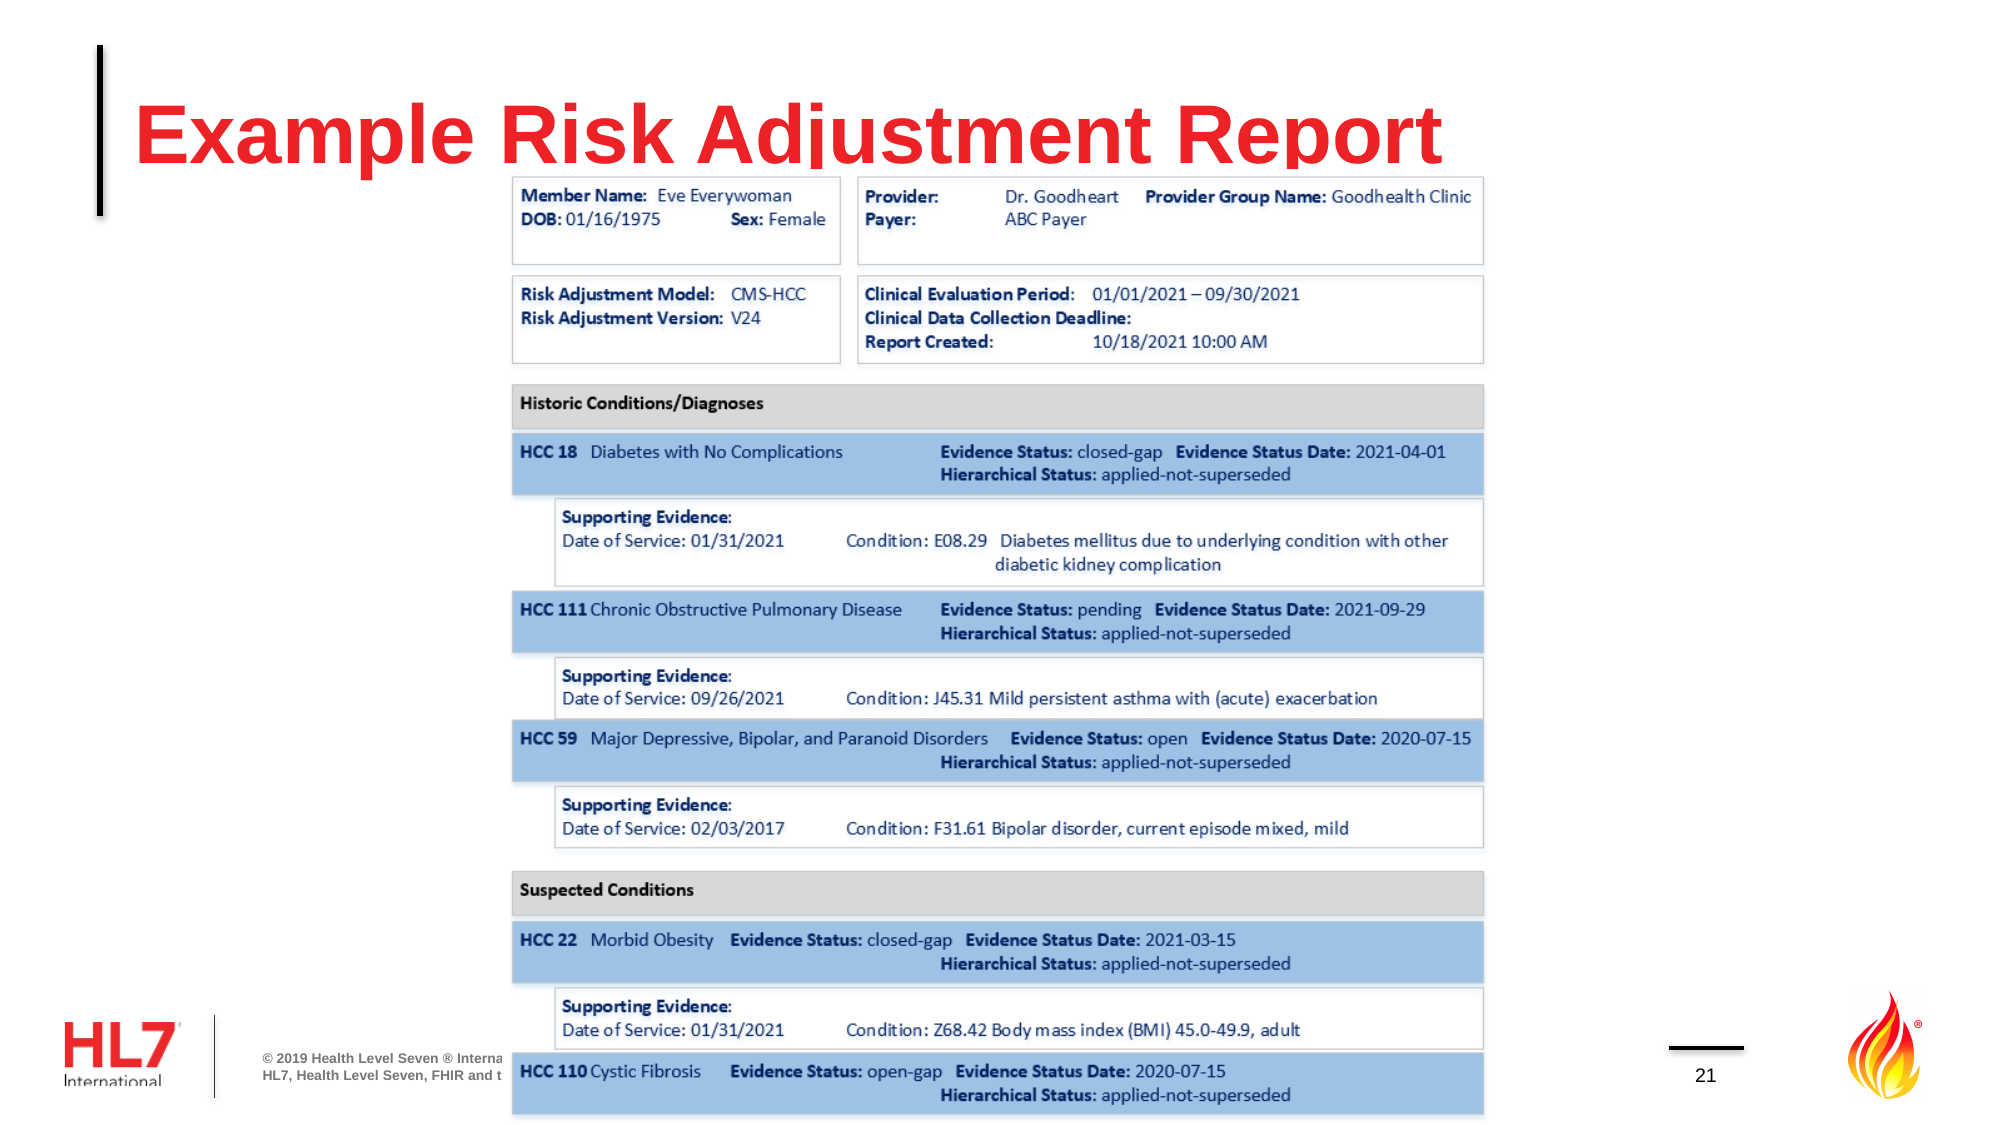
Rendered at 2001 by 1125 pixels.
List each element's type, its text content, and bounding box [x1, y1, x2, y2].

picture [502, 169, 1498, 1125]
footer © 2019 Health Level Seven ® International. Licensed under Creative Commons Attribution 4.0 International HL7, Health Level Seven, FHIR and the FHIR flame logo are registered trademarks of Health Level Seven International. Reg. U.S. TM Office. [262, 1048, 497, 1083]
slide_number 21 [1676, 1051, 1736, 1087]
picture [1848, 990, 1922, 1099]
title Example Risk Adjustment Report [134, 45, 1935, 217]
